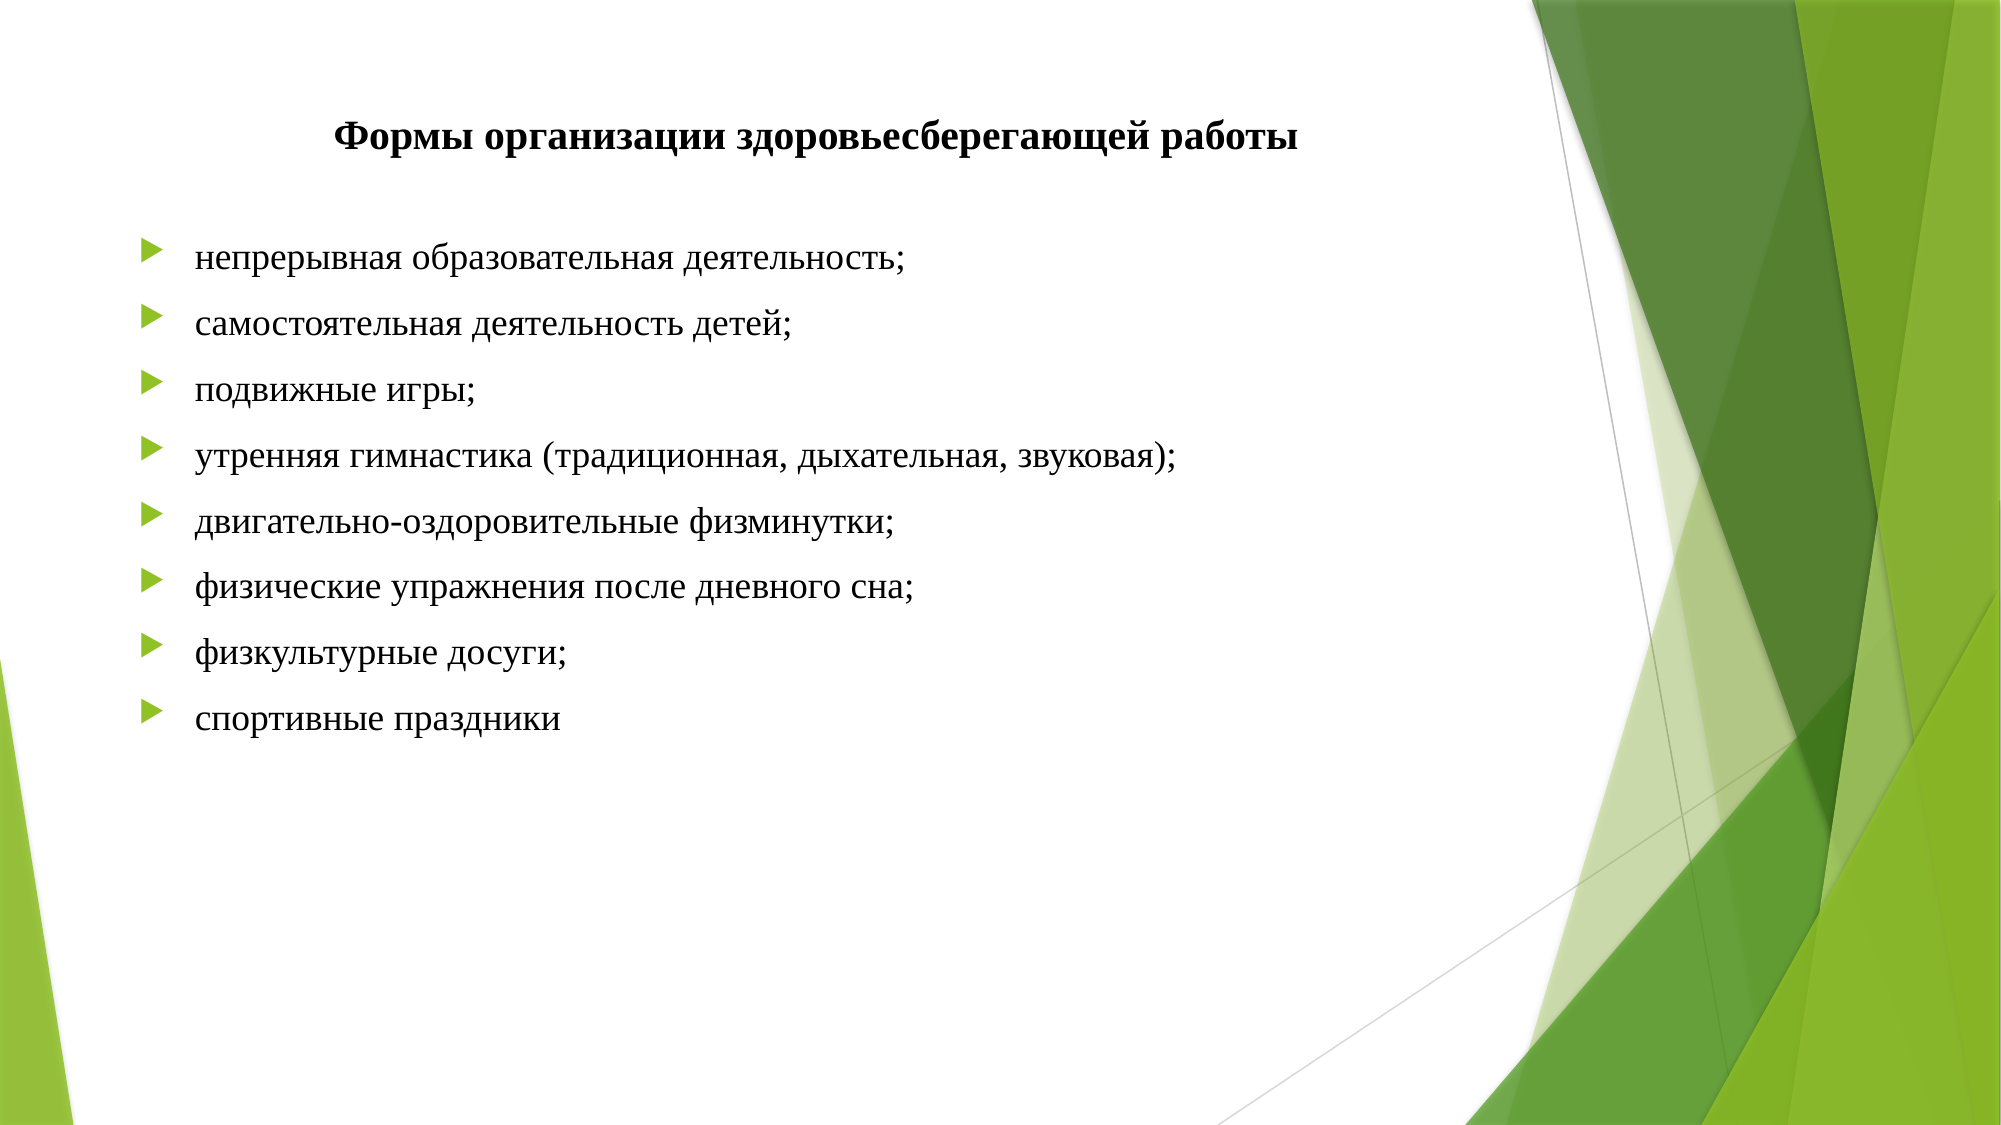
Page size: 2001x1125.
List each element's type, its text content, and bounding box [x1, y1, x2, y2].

list непрерывная образовательная деятельность; самостоятельная деятельность детей; подвижные игры; утренняя гимнастика (традиционная, дыхательная, звуковая); двигательно-оздоровительные физминутки; физические упражнения после дневного сна; физкультурные досуги; спортивные праздники [123, 224, 1534, 862]
title Формы организации здоровьесберегающей работы [111, 99, 1522, 188]
